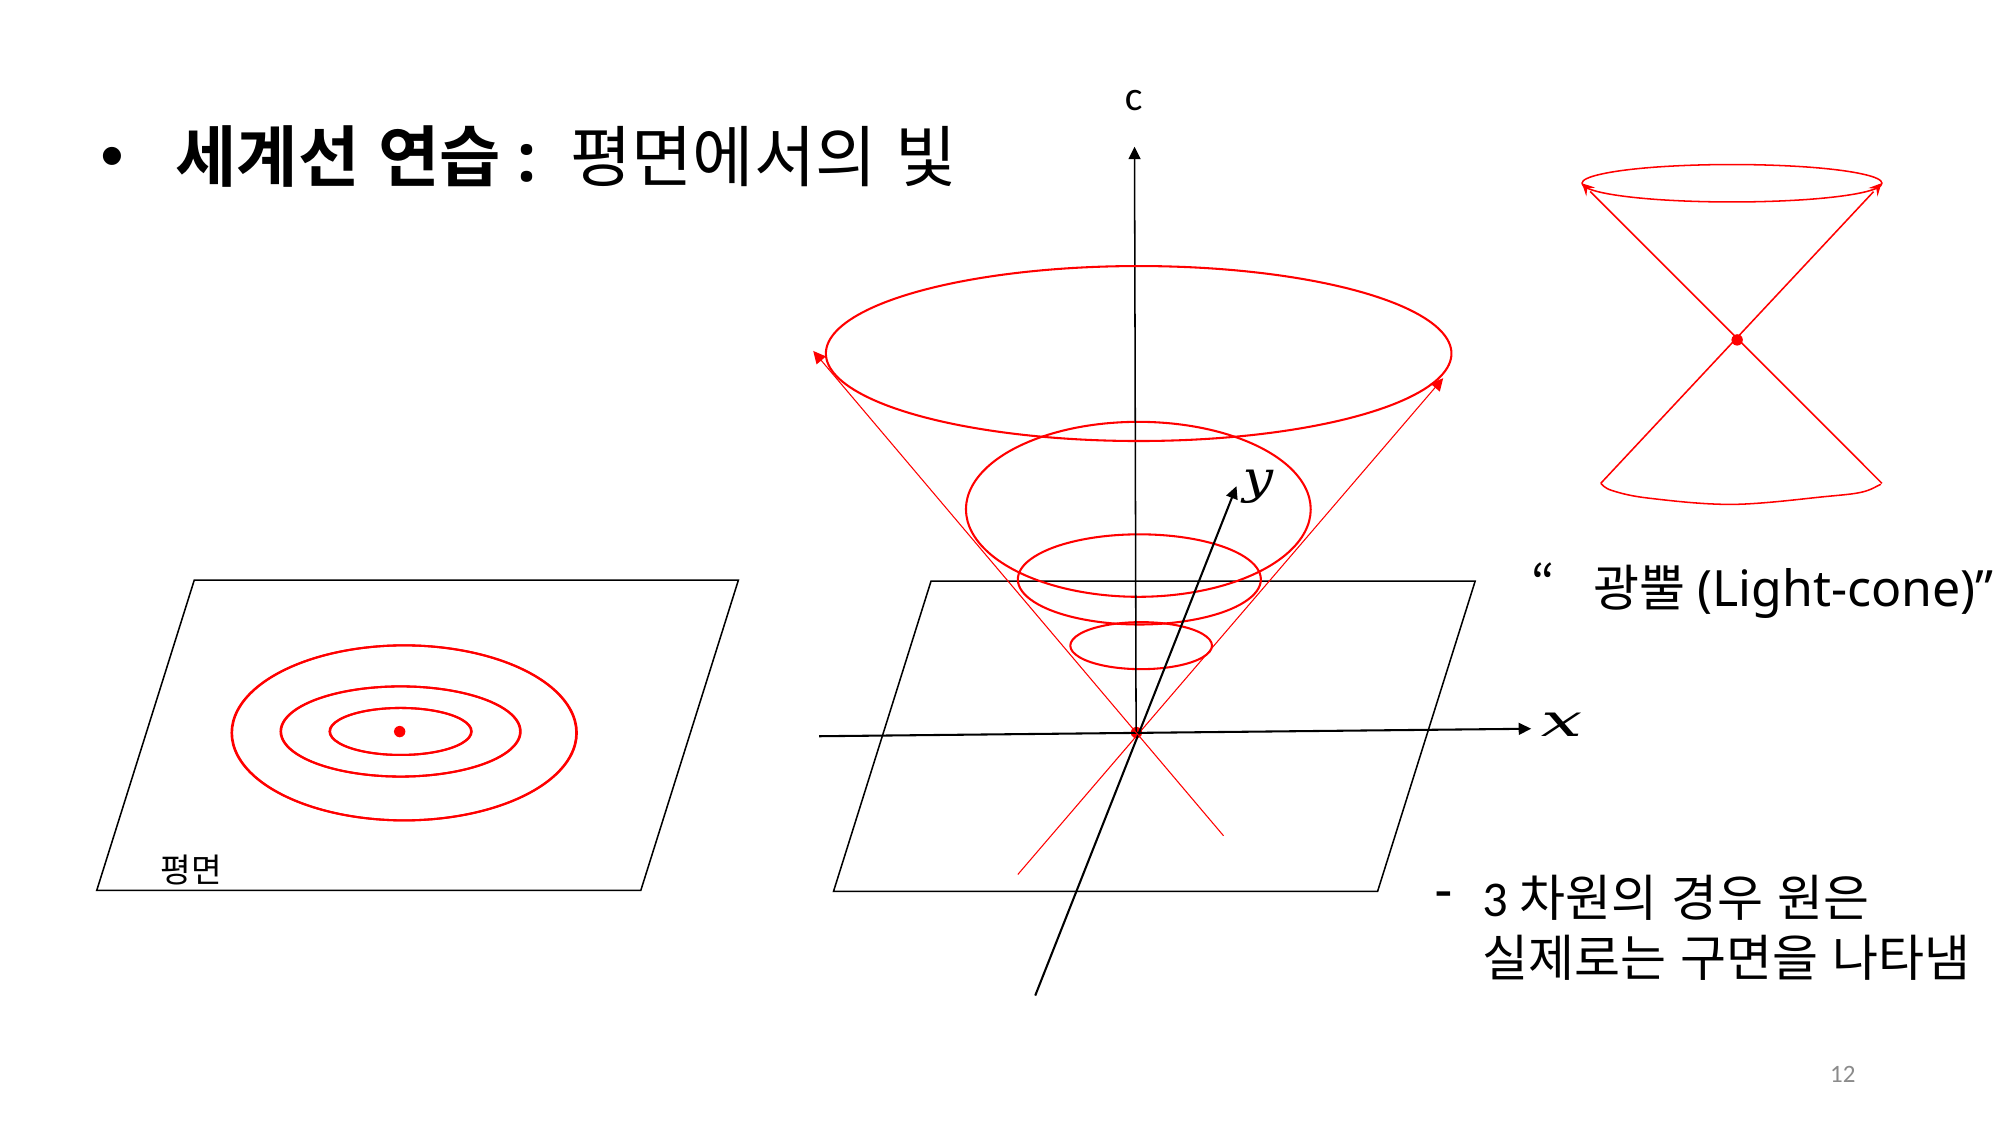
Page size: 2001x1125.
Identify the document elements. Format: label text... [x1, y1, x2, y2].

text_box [1444, 696, 1585, 748]
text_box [813, 350, 1224, 836]
text_box [825, 265, 1453, 378]
text_box [1077, 875, 1383, 892]
text_box [833, 836, 1082, 892]
title 세계선 연습: 평면에서의 빛 [85, 61, 1811, 258]
text_box [230, 644, 578, 822]
slide_number 12 [1420, 1042, 1871, 1103]
text_box [1128, 146, 1141, 265]
text_box [96, 580, 739, 891]
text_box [1017, 378, 1444, 875]
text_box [1555, 164, 1971, 625]
text_box 3차원의 경우 원은 실제로는 구면을 나타냄 [1420, 859, 1995, 994]
text_box [1444, 581, 1476, 681]
